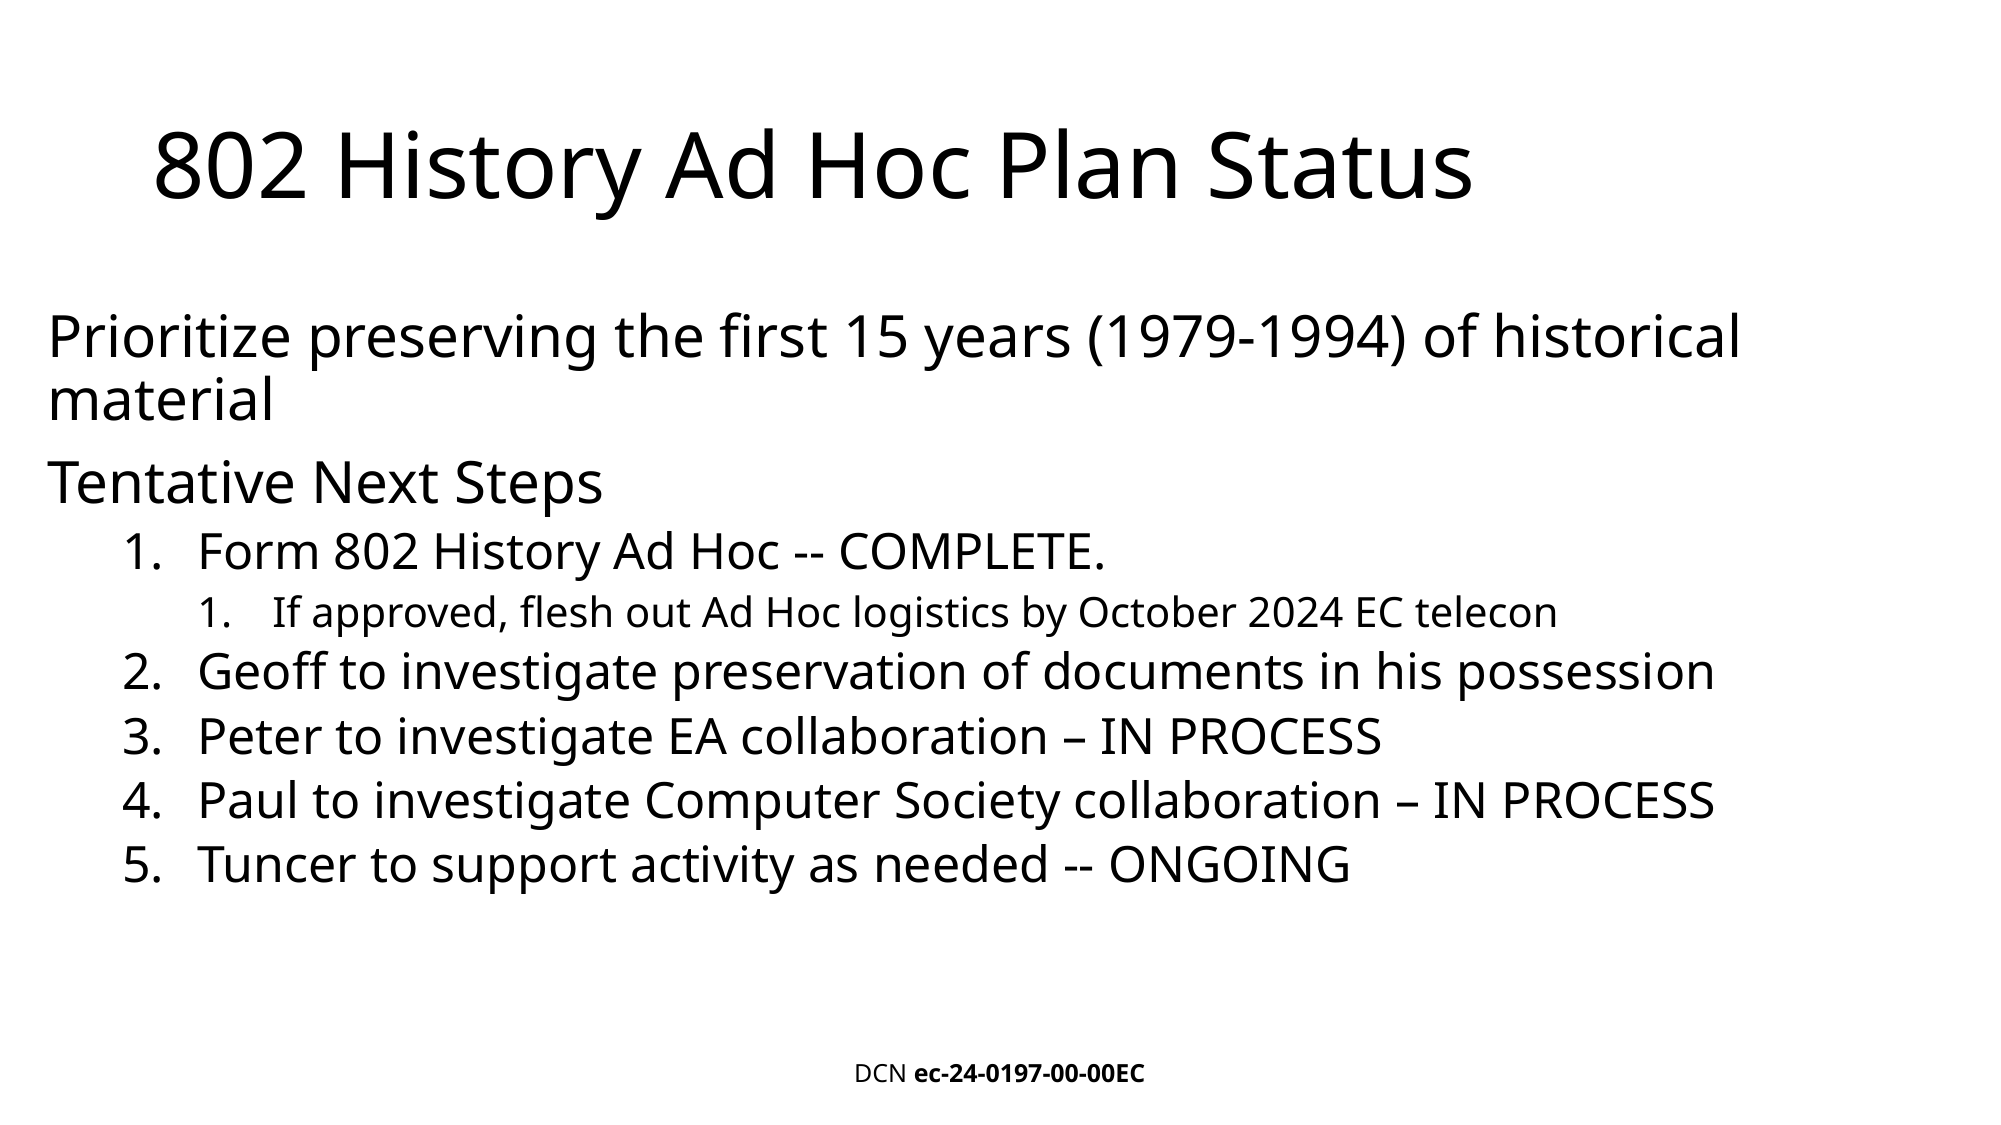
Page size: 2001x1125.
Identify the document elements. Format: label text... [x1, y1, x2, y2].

list Prioritize preserving the first 15 years (1979-1994) of historical material Tentative Next Steps Form 802 History Ad Hoc -- COMPLETE. If approved, flesh out Ad Hoc logistics by October 2024 EC telecon Geoff to investigate preservation of documents in his possession Peter to investigate EA collaboration – IN PROCESS Paul to investigate Computer Society collaboration – IN PROCESS Tuncer to support activity as needed -- ONGOING [32, 299, 1863, 1014]
footer DCN ec-24-0197-00-00EC [662, 1042, 1338, 1103]
title 802 History Ad Hoc Plan Status [137, 59, 1863, 278]
